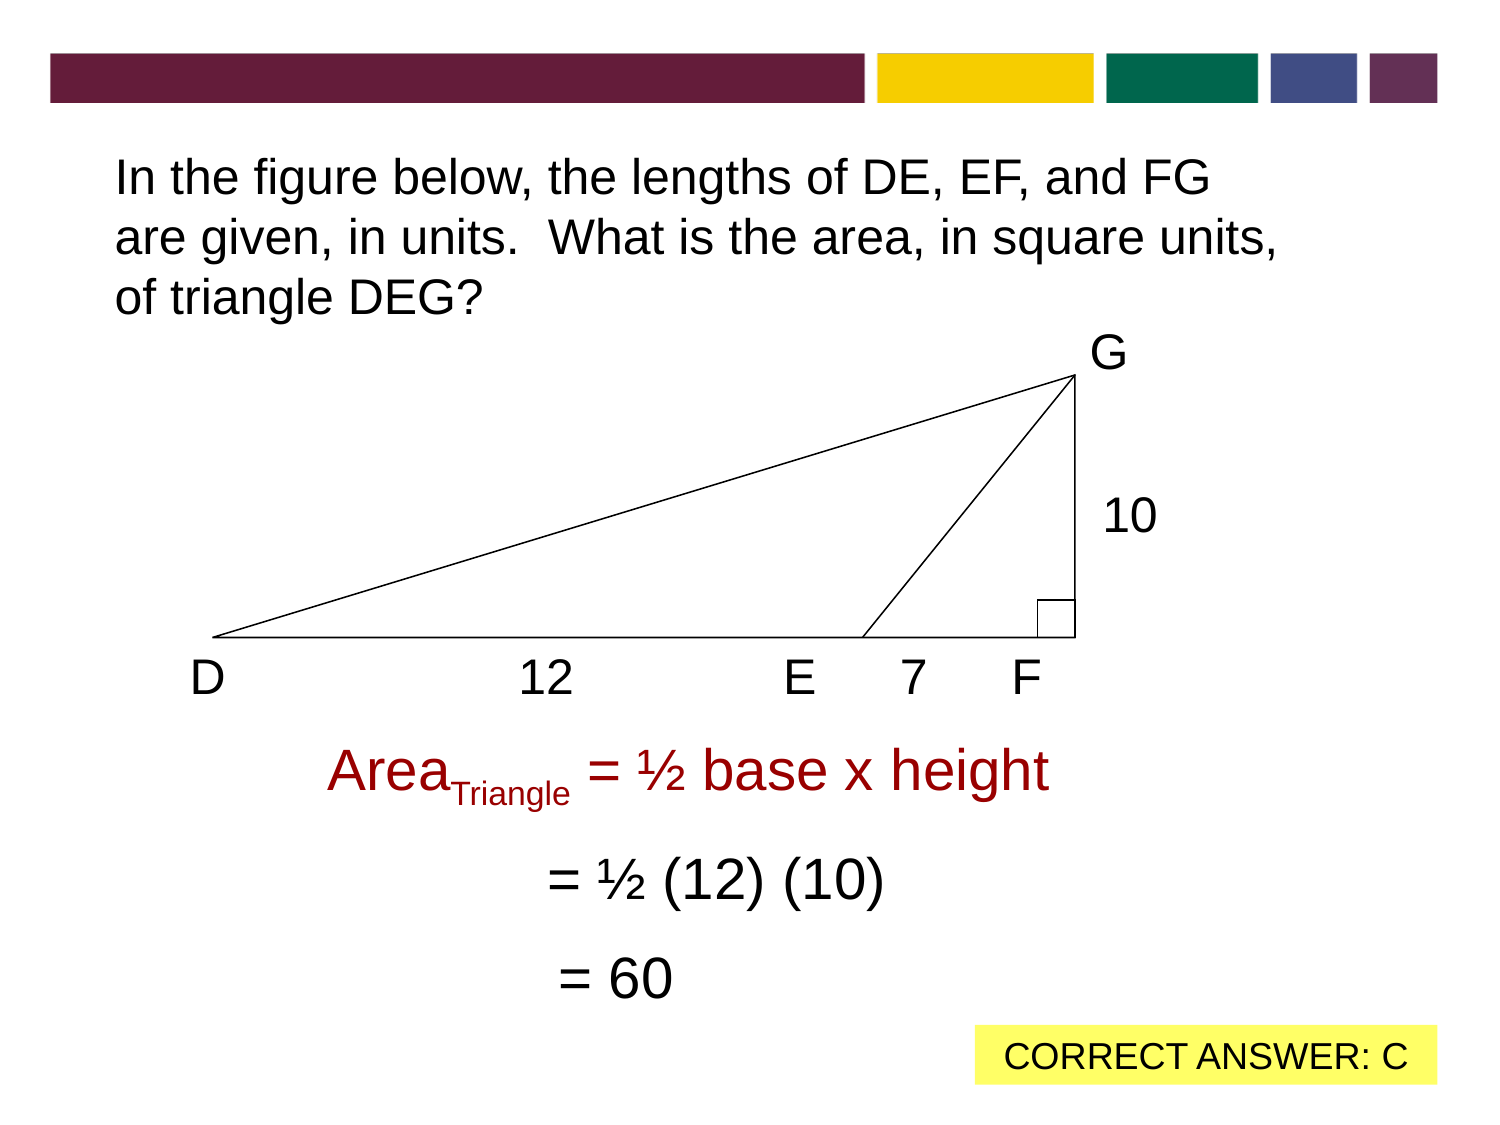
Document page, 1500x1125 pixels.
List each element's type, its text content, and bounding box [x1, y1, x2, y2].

text_box 10 [1087, 474, 1275, 550]
text_box CORRECT ANSWER: C [974, 1024, 1438, 1085]
picture [37, 37, 1438, 103]
text_box [1037, 600, 1075, 638]
text_box In the figure below, the lengths of DE, EF, and FG are given, in units. What is the area, in square units, of triangle DEG? [99, 137, 1313, 333]
text_box AreaTriangle = ½ base x height = ½ (12) (10) = 60 [312, 725, 1150, 1018]
text_box D 12 E 7 F [174, 637, 1225, 713]
text_box G [1074, 312, 1150, 388]
text_box [214, 375, 1075, 637]
